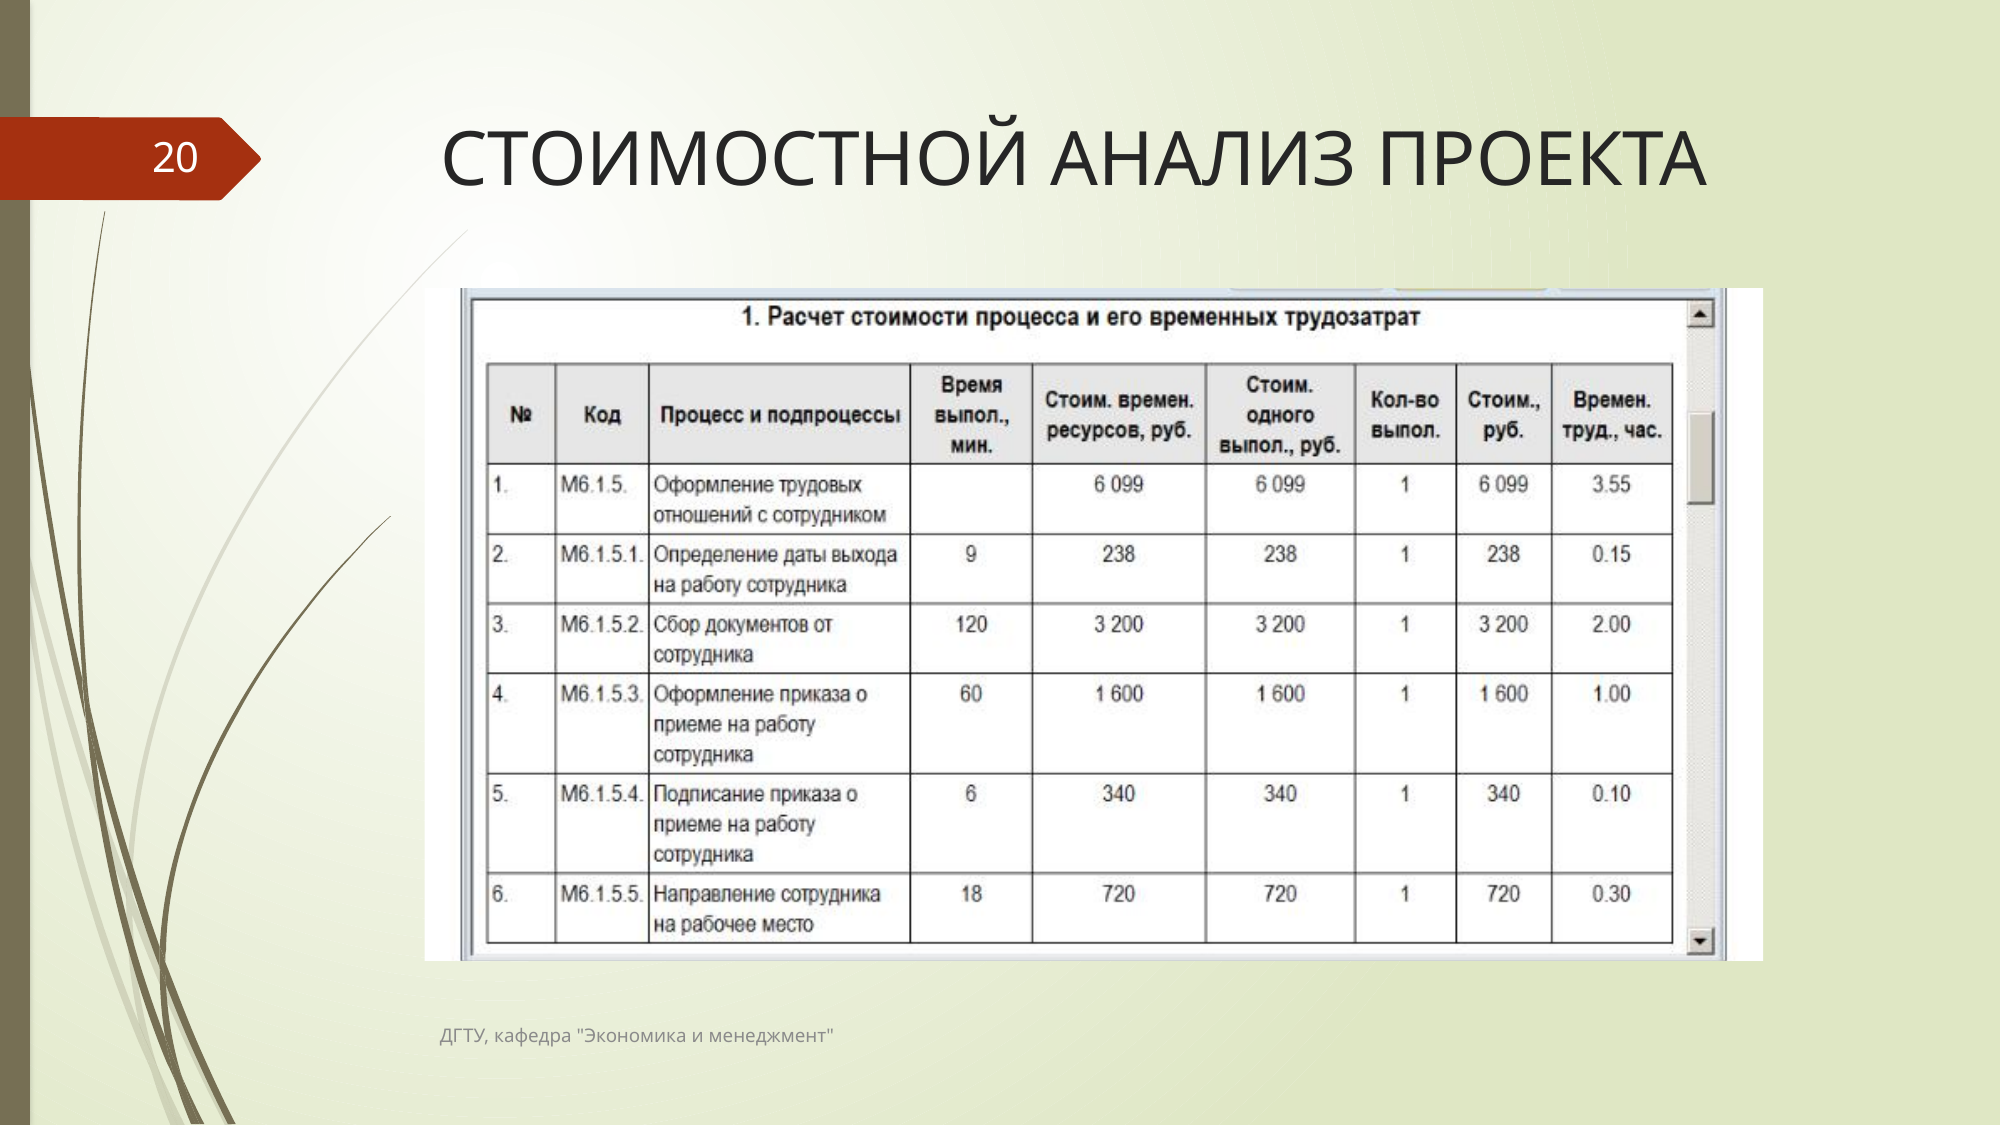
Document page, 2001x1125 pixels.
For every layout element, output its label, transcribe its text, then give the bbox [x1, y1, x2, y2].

title СТОИМОСТНОЙ АНАЛИЗ ПРОЕКТА [425, 102, 1888, 313]
footer ДГТУ, кафедра "Экономика и менеджмент" [424, 1006, 1675, 1067]
slide_number 20 [87, 129, 216, 190]
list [424, 288, 1764, 961]
